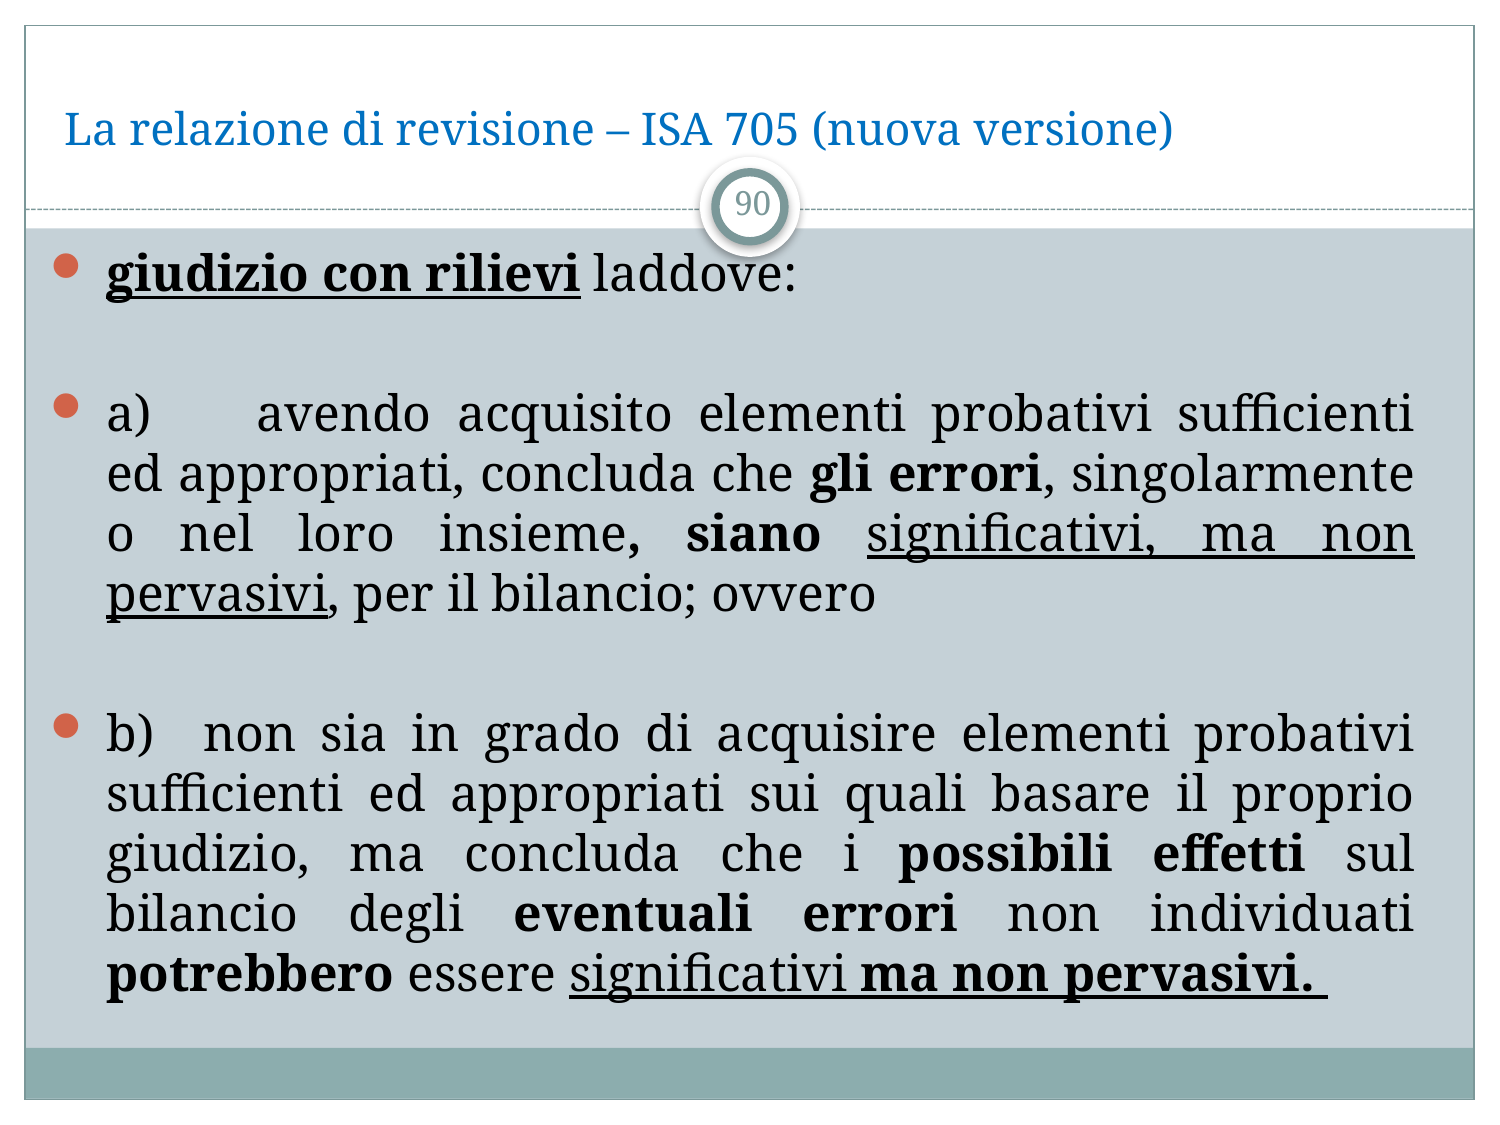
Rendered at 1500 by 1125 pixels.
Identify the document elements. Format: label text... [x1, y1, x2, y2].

list giudizio con rilievi laddove: a) avendo acquisito elementi probativi sufficienti ed appropriati, concluda che gli errori, singolarmente o nel loro insieme, siano significativi, ma non pervasivi, per il bilancio; ovvero b) non sia in grado di acquisire elementi probativi sufficienti ed appropriati sui quali basare il proprio giudizio, ma concluda che i possibili effetti sul bilancio degli eventuali errori non individuati potrebbero essere significativi ma non pervasivi. [35, 234, 1431, 985]
slide_number 90 [715, 168, 791, 241]
title La relazione di revisione – ISA 705 (nuova versione) [49, 37, 1450, 162]
